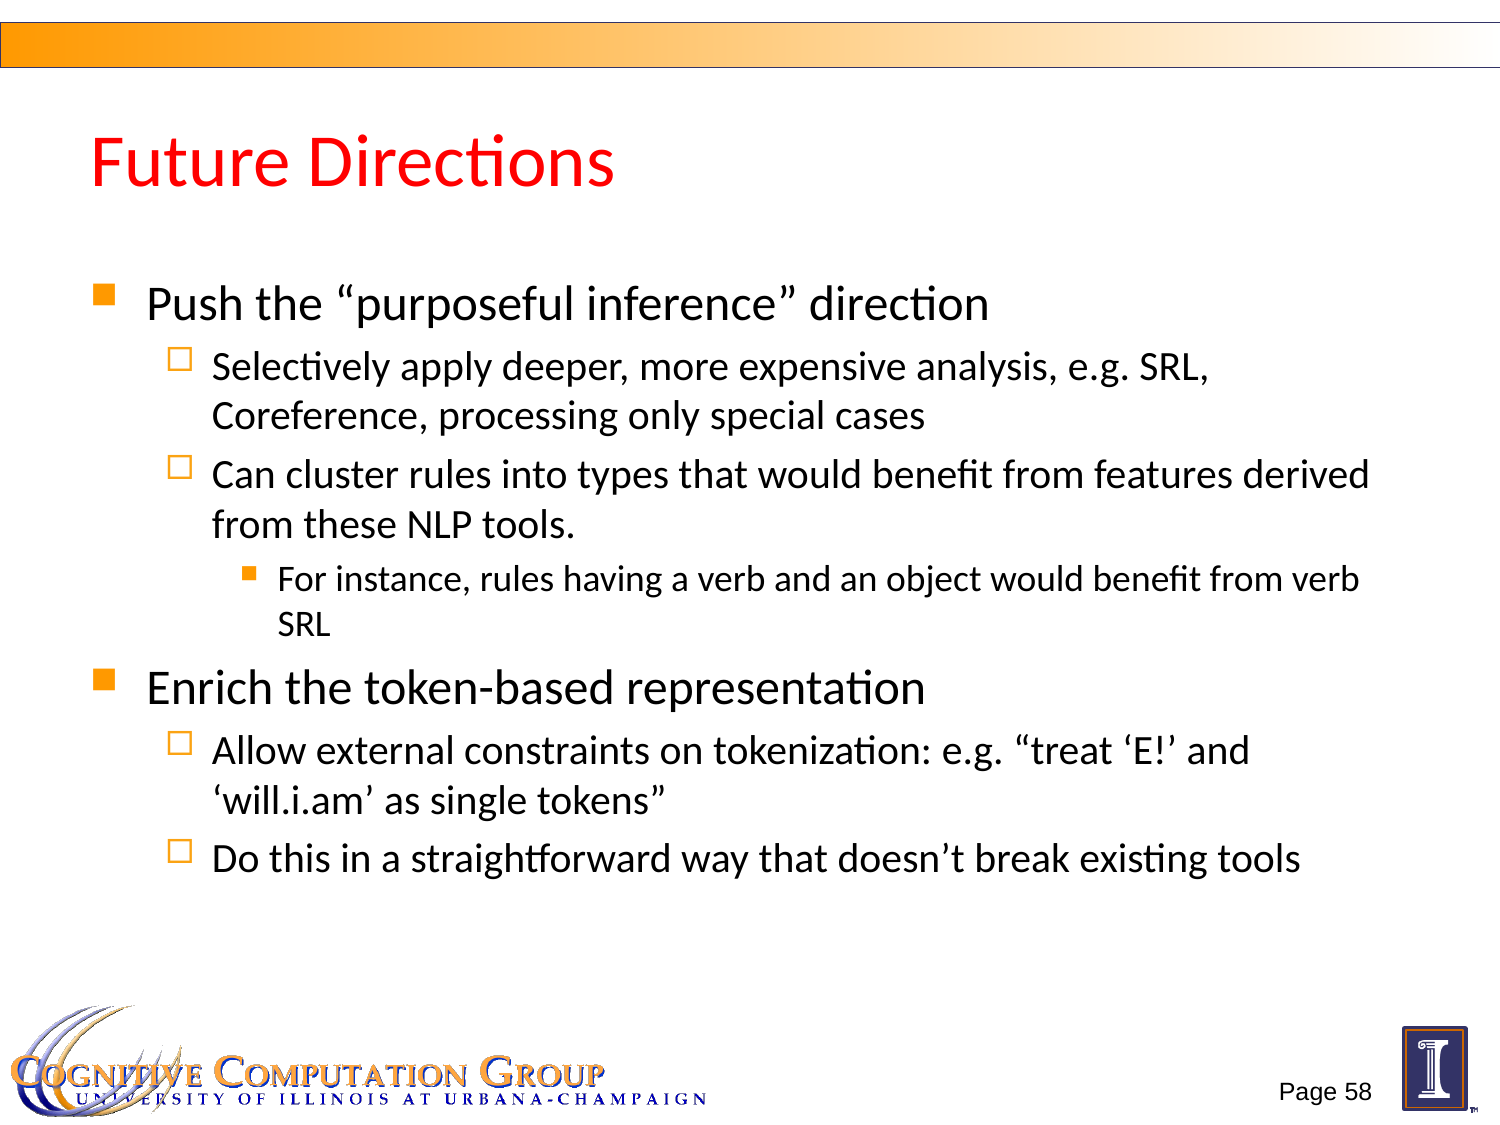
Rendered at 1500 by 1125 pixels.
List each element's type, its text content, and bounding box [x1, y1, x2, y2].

title Future Directions [75, 75, 1425, 238]
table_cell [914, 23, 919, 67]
list Push the “purposeful inference” direction Selectively apply deeper, more expensive analysis, e.g. SRL, Coreference, processing only special cases Can cluster rules into types that would benefit from features derived from these NLP tools. For instance, rules having a verb and an object would benefit from verb SRL Enrich the token-based representation Allow external constraints on tokenization: e.g. “treat ‘E!’ and ‘will.i.am’ as single tokens” Do this in a straightforward way that doesn’t break existing tools [75, 262, 1425, 1013]
picture [0, 1000, 713, 1125]
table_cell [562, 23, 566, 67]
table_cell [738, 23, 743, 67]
slide_number Page 58 [1237, 1074, 1388, 1113]
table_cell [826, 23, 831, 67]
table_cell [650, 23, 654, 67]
